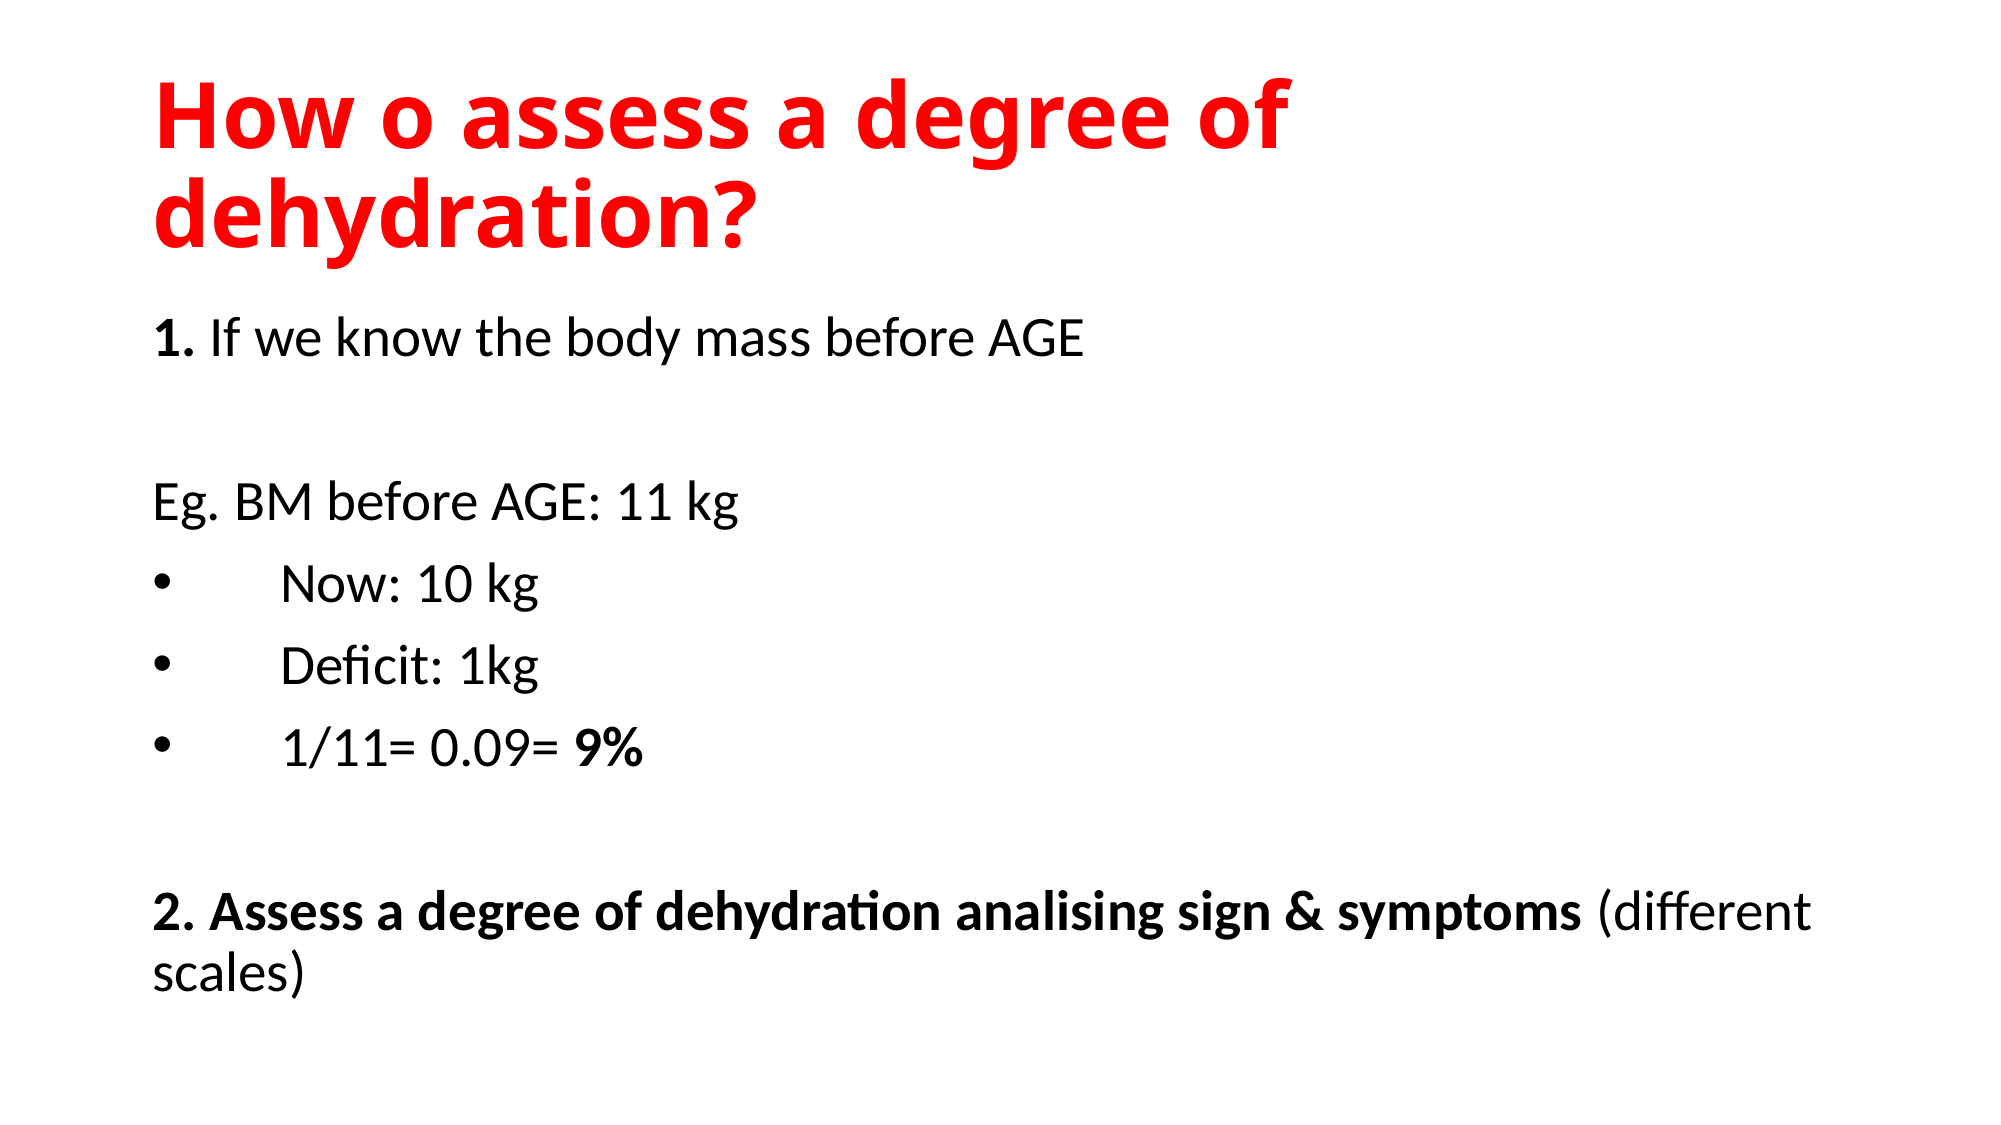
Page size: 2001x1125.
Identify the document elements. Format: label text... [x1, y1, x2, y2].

list 1. If we know the body mass before AGE Eg. BM before AGE: 11 kg Now: 10 kg Deficit: 1kg 1/11= 0.09= 9% 2. Assess a degree of dehydration analising sign & symptoms (different scales) [137, 299, 1863, 1014]
title How o assess a degree of dehydration? [137, 59, 1863, 278]
